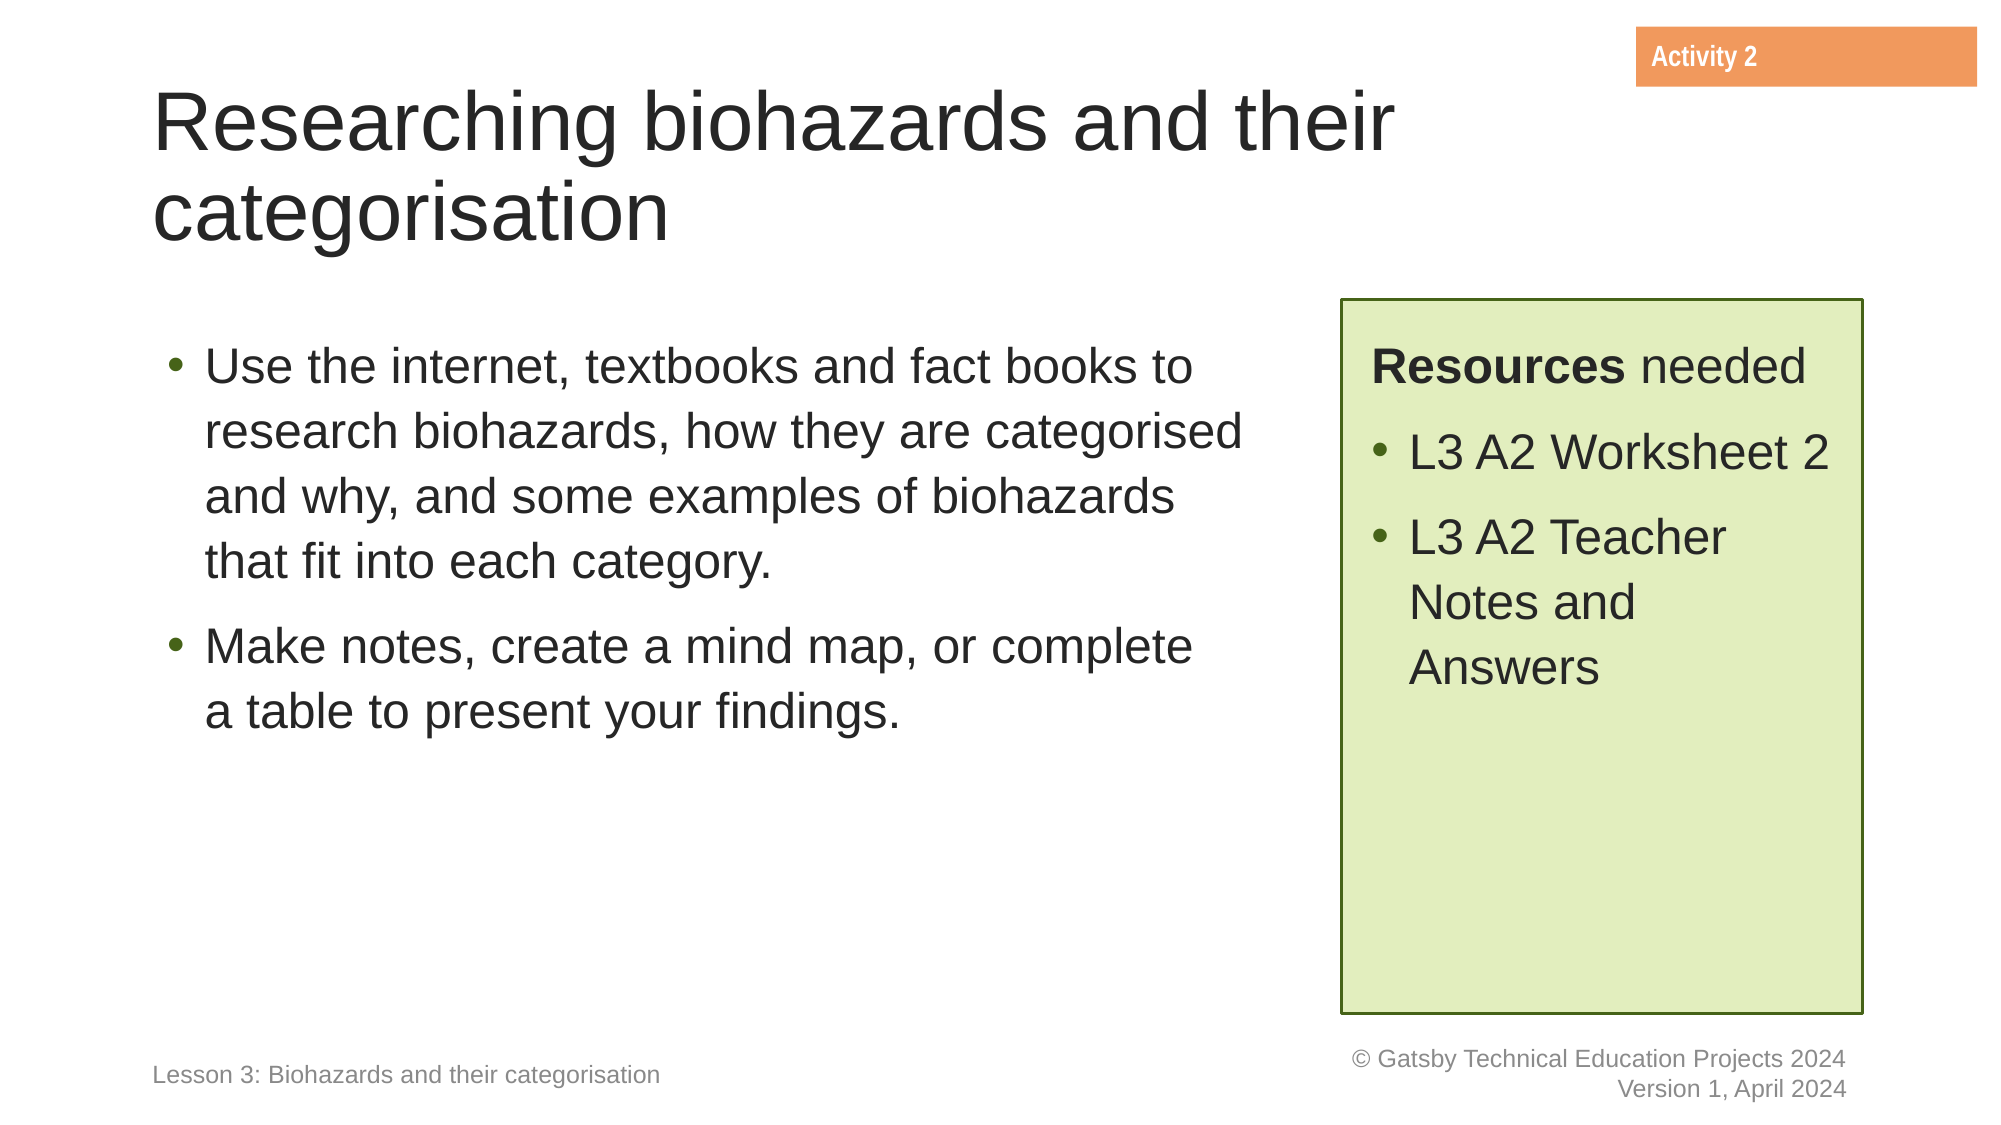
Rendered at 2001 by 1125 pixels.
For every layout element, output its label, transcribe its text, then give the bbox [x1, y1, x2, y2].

title Researching biohazards and their categorisation [137, 59, 1863, 278]
list Lesson 3: Biohazards and their categorisation [137, 1042, 829, 1103]
list Resources needed L3 A2 Worksheet 2 L3 A2 Teacher Notes and Answers [1340, 298, 1864, 1015]
list Activity 2 [1636, 26, 1978, 87]
list Use the internet, textbooks and fact books to research biohazards, how they are categorised and why, and some examples of biohazards that fit into each category. Make notes, create a mind map, or complete a table to present your findings. [137, 299, 1300, 1014]
